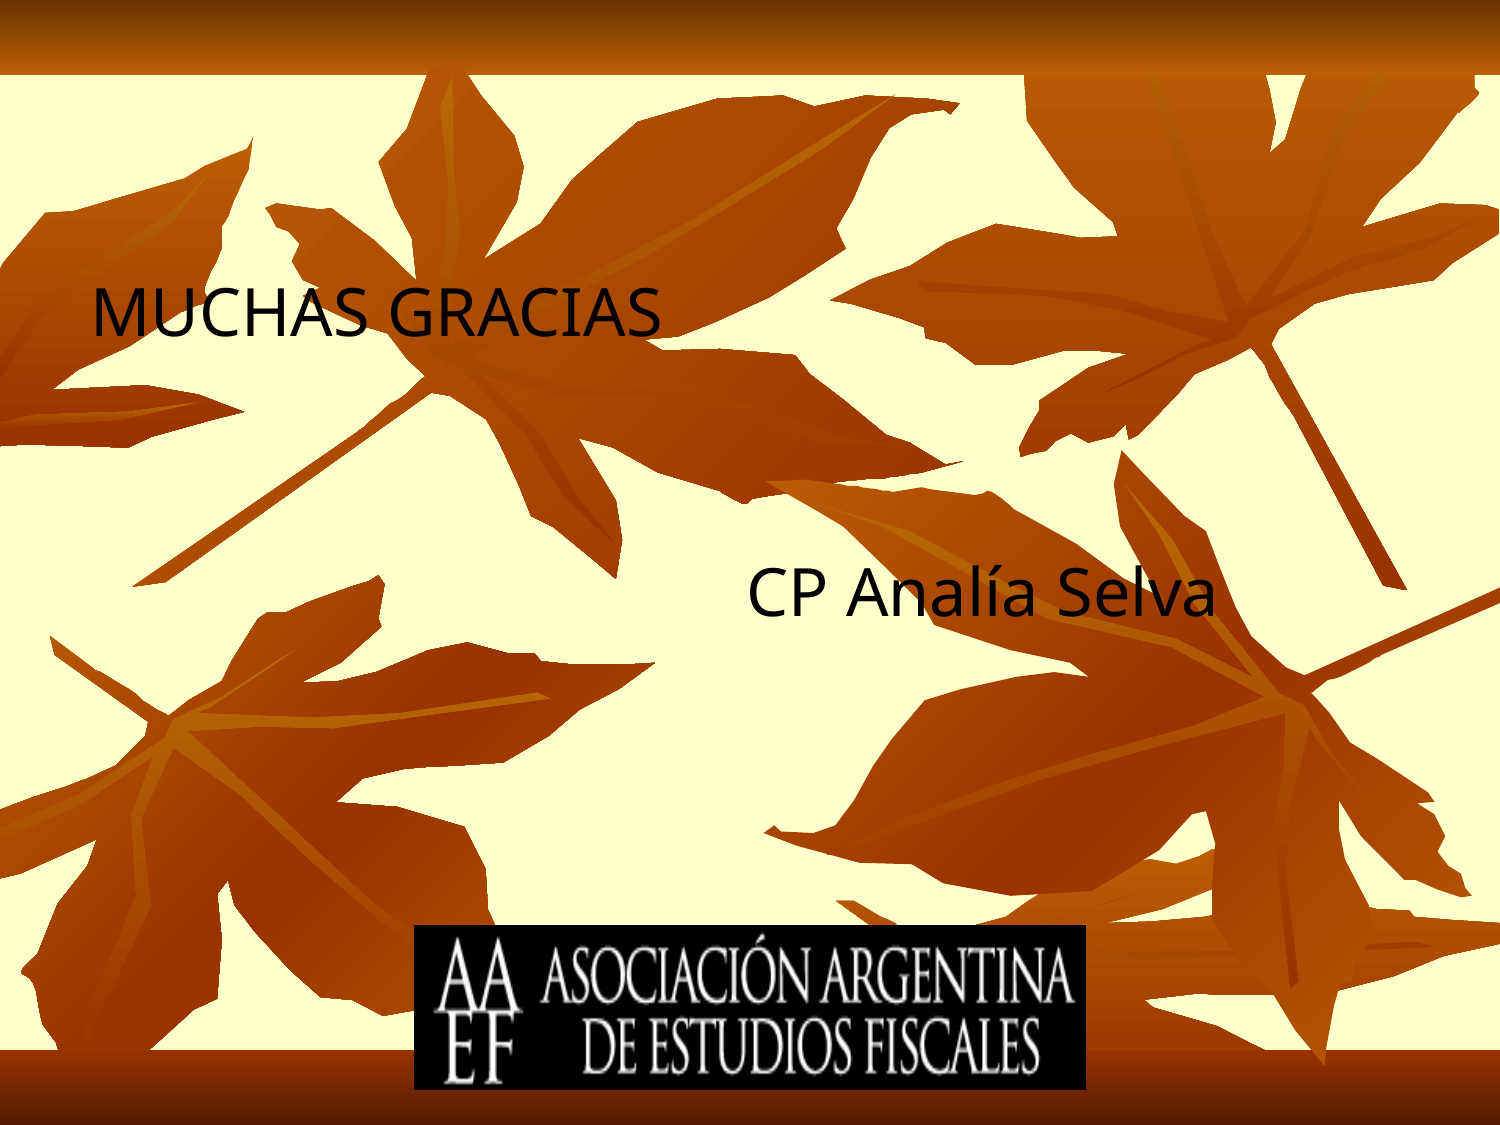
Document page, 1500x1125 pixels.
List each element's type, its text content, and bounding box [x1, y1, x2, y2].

picture [414, 925, 1086, 1091]
list MUCHAS GRACIAS CP Analía Selva [74, 262, 1426, 1006]
